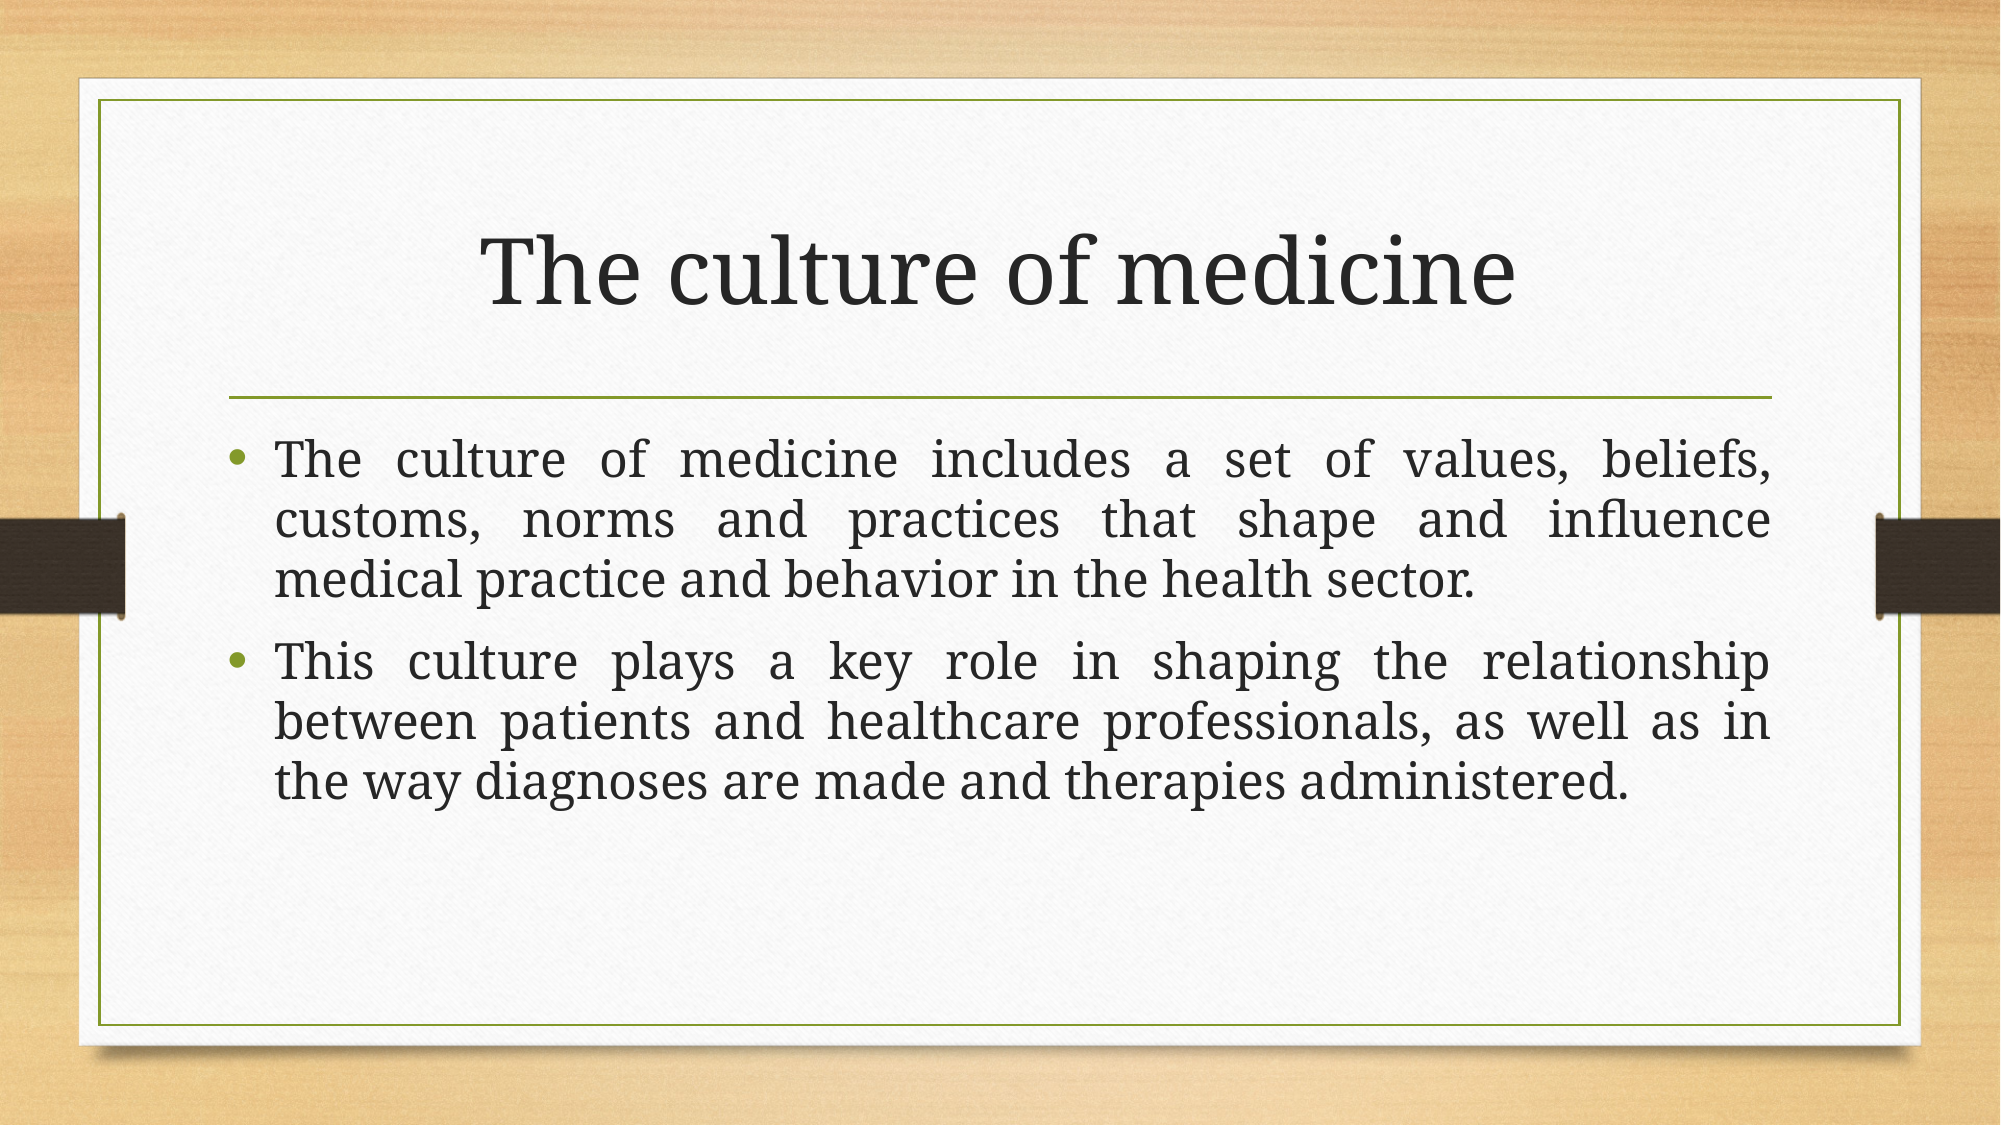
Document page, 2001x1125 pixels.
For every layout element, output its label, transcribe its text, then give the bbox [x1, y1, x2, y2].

title The culture of medicine [212, 161, 1788, 375]
picture [0, 0, 2001, 1125]
list The culture of medicine includes a set of values, beliefs, customs, norms and practices that shape and influence medical practice and behavior in the health sector. This culture plays a key role in shaping the relationship between patients and healthcare professionals, as well as in the way diagnoses are made and therapies administered. [212, 419, 1788, 964]
